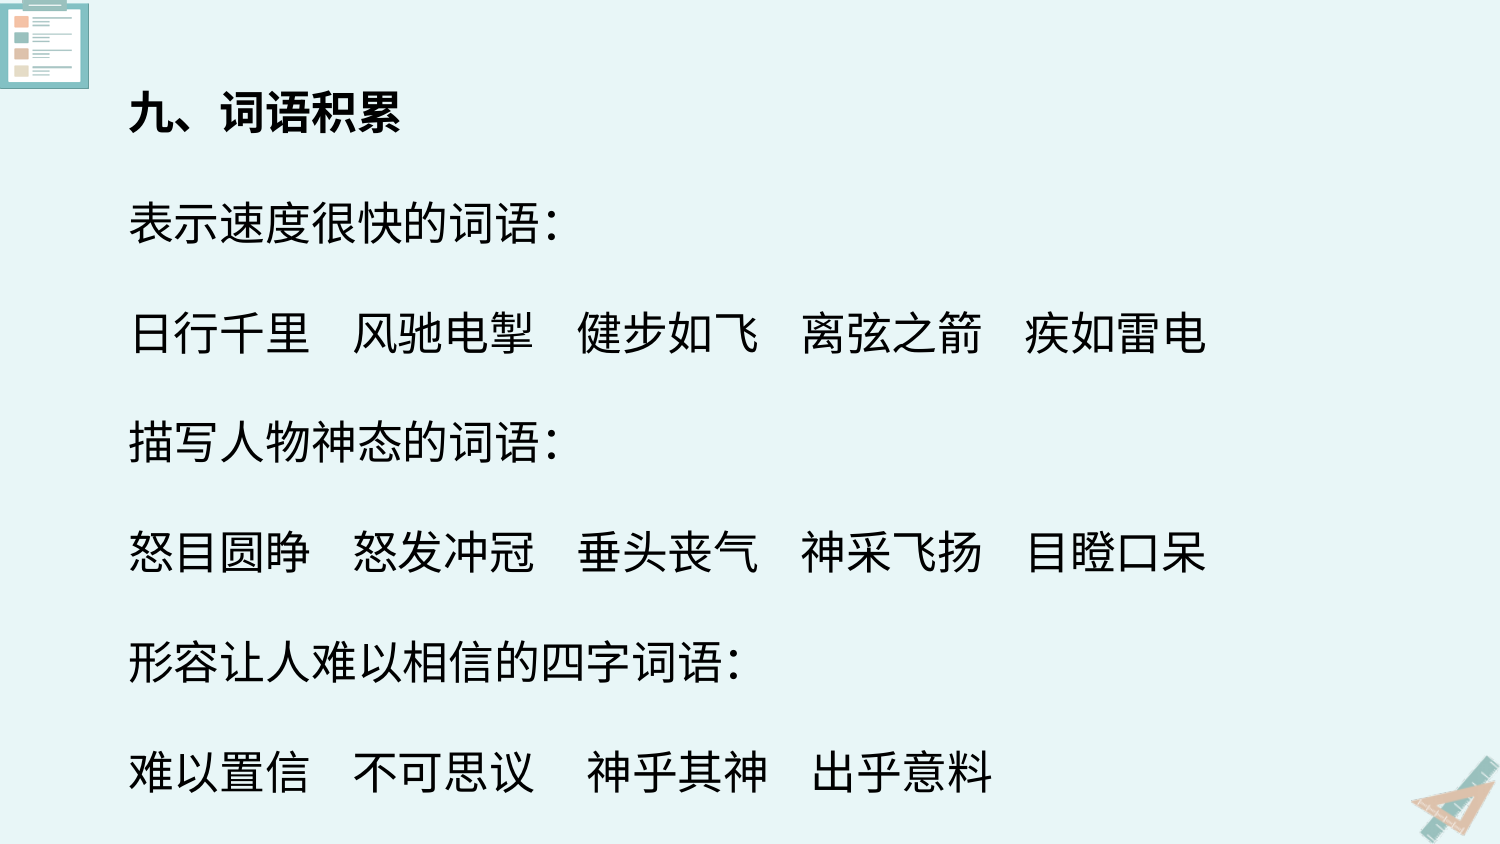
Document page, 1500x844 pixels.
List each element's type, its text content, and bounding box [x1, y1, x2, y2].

picture [1411, 755, 1500, 844]
picture [0, 0, 89, 89]
text_box 九、词语积累 表示速度很快的词语： 日行千里 风驰电掣 健步如飞 离弦之箭 疾如雷电 描写人物神态的词语： 怒目圆睁 怒发冲冠 垂头丧气 神采飞扬 目瞪口呆 形容让人难以相信的四字词语： 难以置信 不可思议 神乎其神 出乎意料 [113, 49, 1435, 807]
